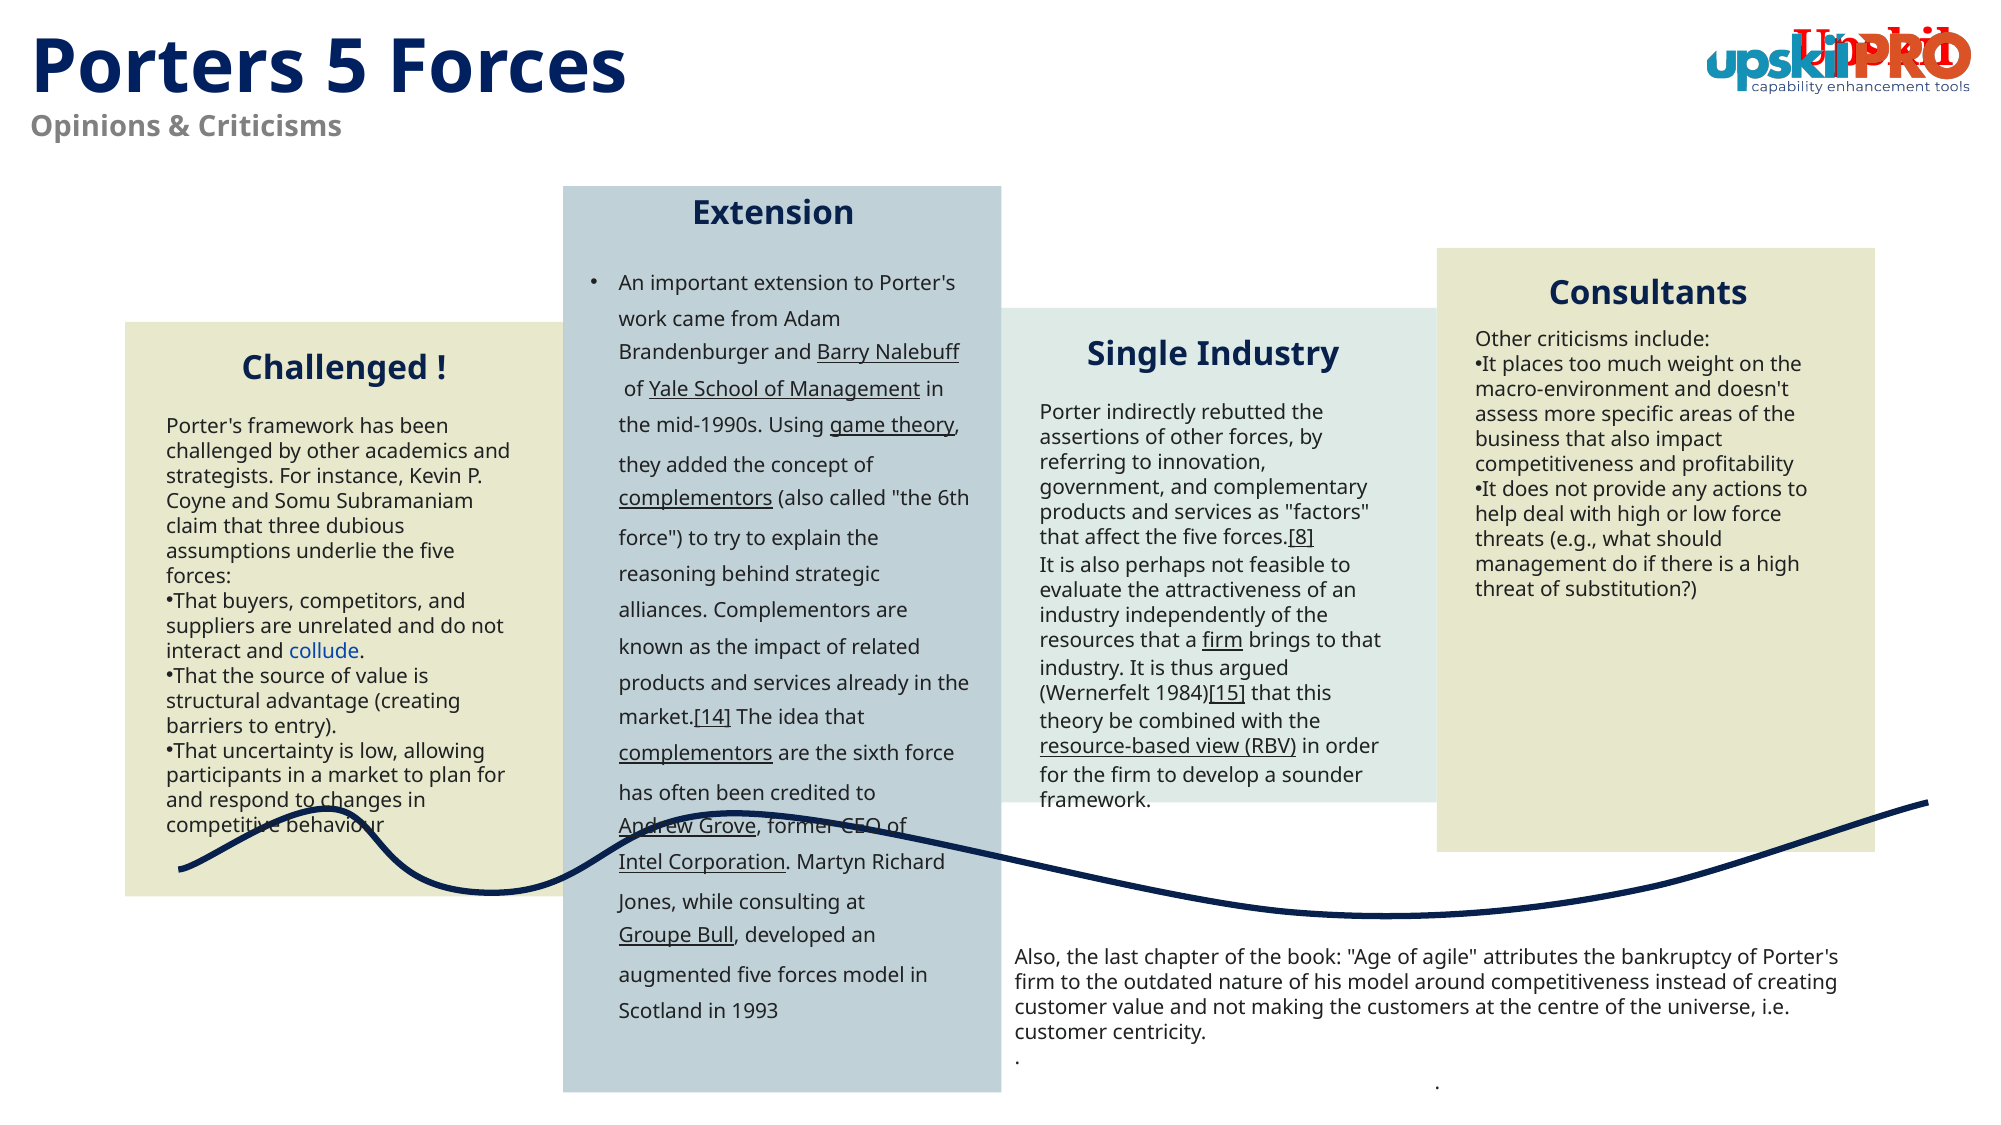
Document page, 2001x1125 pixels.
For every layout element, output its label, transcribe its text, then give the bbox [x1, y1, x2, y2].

text_box [1775, 819, 1875, 852]
text_box [563, 186, 1002, 854]
text_box Porters 5 Forces Opinions & Criticisms [15, 9, 706, 150]
text_box Extension [677, 183, 888, 239]
text_box An important extension to Porter's work came from Adam Brandenburger and Barry Nalebuff of Yale School of Management in the mid-1990s. Using game theory, they added the concept of complementors (also called "the 6th force") to try to explain the reasoning behind strategic alliances. Complementors are known as the impact of related products and services already in the market.[14] The idea that complementors are the sixth force has often been credited to Andrew Grove, former CEO of Intel Corporation. Martyn Richard Jones, while consulting at Groupe Bull, developed an augmented five forces model in Scotland in 1993 [582, 253, 982, 1027]
text_box Porter indirectly rebutted the assertions of other forces, by referring to innovation, government, and complementary products and services as "factors" that affect the five forces.[8] It is also perhaps not feasible to evaluate the attractiveness of an industry independently of the resources that a firm brings to that industry. It is thus argued (Wernerfelt 1984)[15] that this theory be combined with the resource-based view (RBV) in order for the firm to develop a sounder framework. [1032, 394, 1404, 815]
text_box Porter's framework has been challenged by other academics and strategists. For instance, Kevin P. Coyne and Somu Subramaniam claim that three dubious assumptions underlie the five forces: That buyers, competitors, and suppliers are unrelated and do not interact and collude. That the source of value is structural advantage (creating barriers to entry). That uncertainty is low, allowing participants in a market to plan for and respond to changes in competitive behaviour [158, 408, 530, 841]
text_box [563, 854, 1002, 1093]
text_box [1436, 247, 1875, 821]
text_box Also, the last chapter of the book: "Age of agile" attributes the bankruptcy of Porter's firm to the outdated nature of his model around competitiveness instead of creating customer value and not making the customers at the centre of the universe, i.e. customer centricity. . . [999, 936, 1875, 1125]
text_box Single Industry [1072, 324, 1363, 380]
text_box Upskil [1778, 8, 1980, 84]
picture [1707, 32, 1971, 94]
text_box [125, 321, 563, 897]
text_box [1001, 307, 1436, 803]
text_box [982, 802, 1929, 917]
text_box Challenged ! [226, 338, 462, 394]
text_box Other criticisms include: It places too much weight on the macro-environment and doesn't assess more specific areas of the business that also impact competitiveness and profitability It does not provide any actions to help deal with high or low force threats (e.g., what should management do if there is a high threat of substitution?) [1467, 322, 1855, 605]
text_box Consultants [1509, 264, 1797, 319]
text_box [178, 841, 582, 893]
